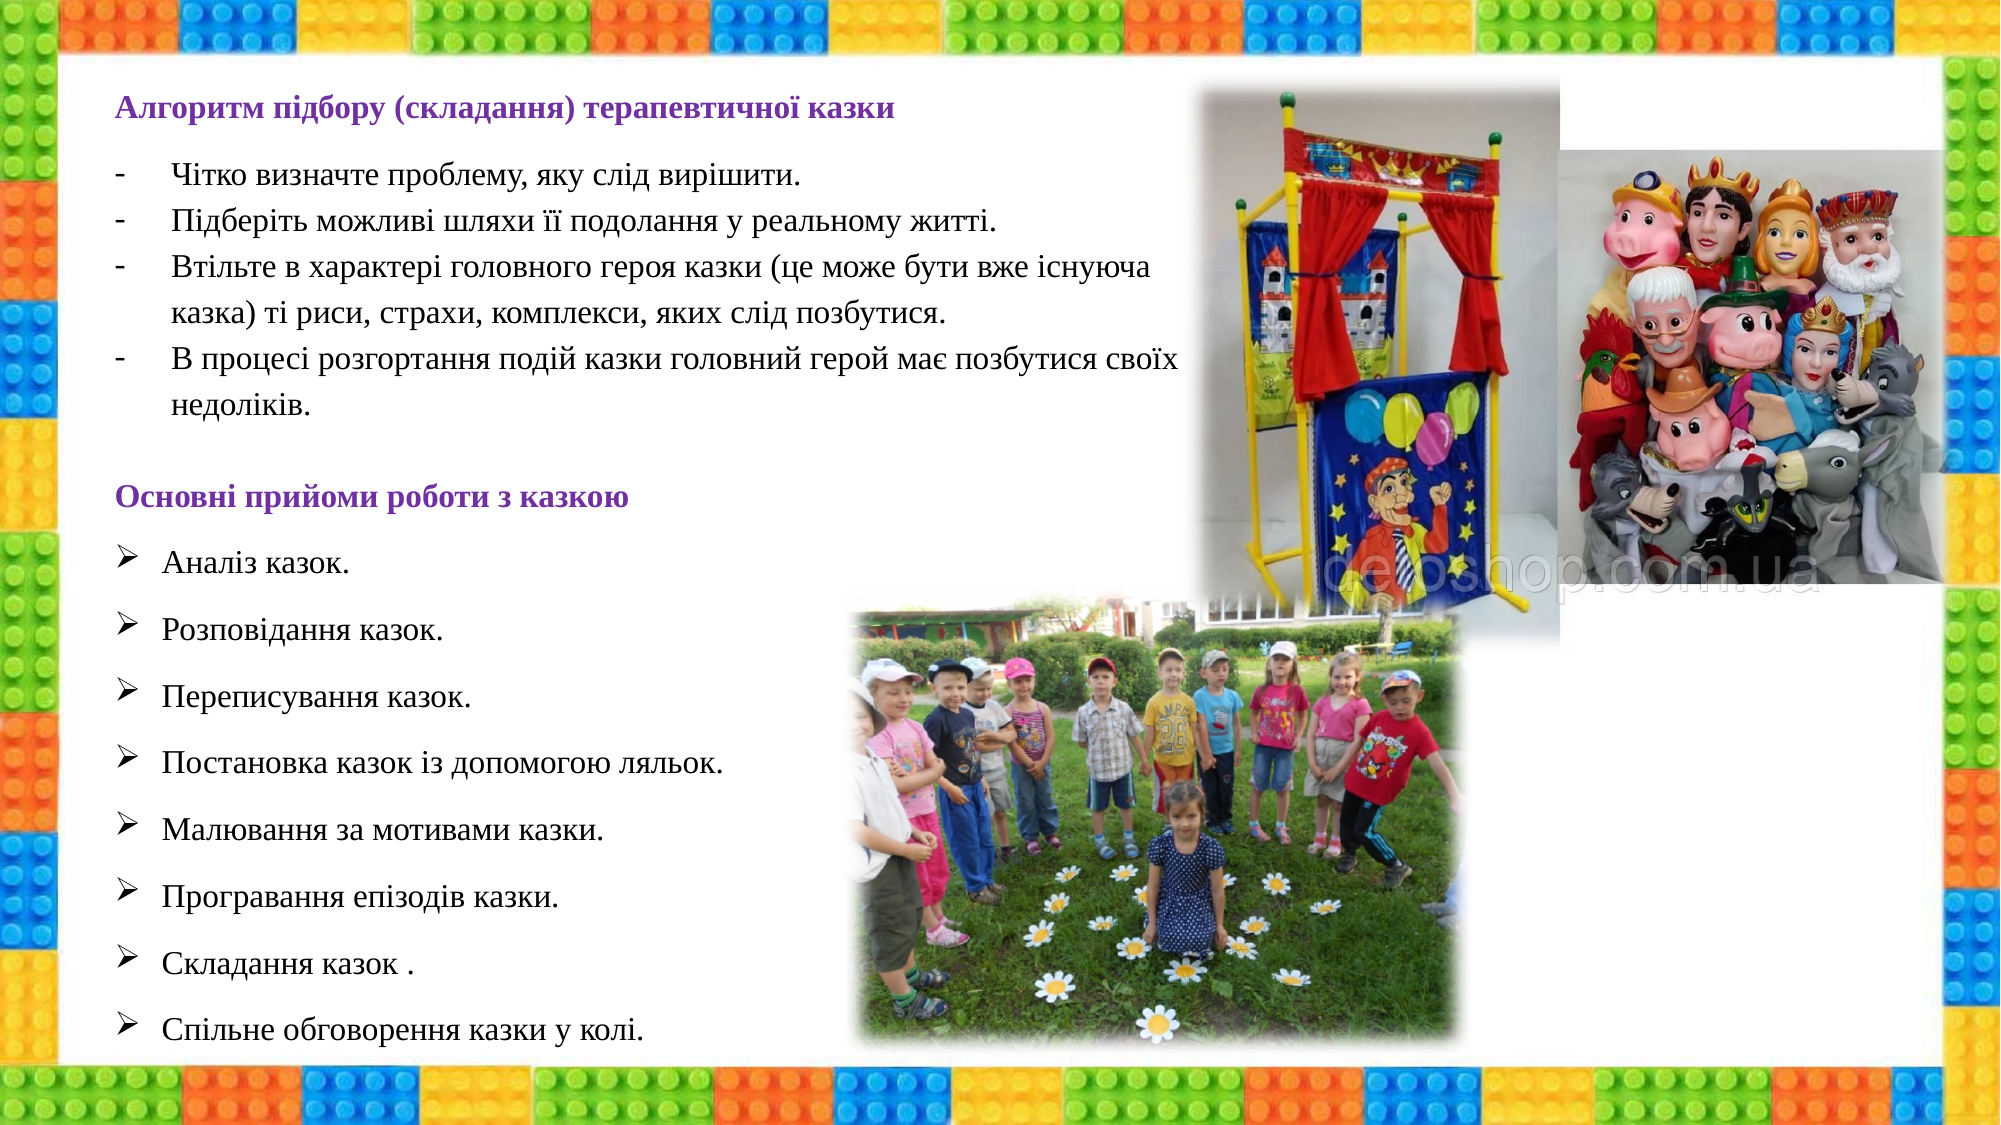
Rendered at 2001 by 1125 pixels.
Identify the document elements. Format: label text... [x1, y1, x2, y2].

text_box Алгоритм підбору (складання) терапевтичної казки Чітко визначте проблему, яку слід вирішити. Підберіть можливі шляхи її подолання у реальному житті. Втільте в характері головного героя казки (це може бути вже існуюча казка) ті риси, страхи, комплекси, яких слід позбутися. В процесі розгортання подій казки головний герой має позбутися своїх недоліків. Основні прийоми роботи з казкою Аналіз казок. Розповідання казок. Переписування казок. Постановка казок із допомогою ляльок. Малювання за мотивами казки. Програвання епізодів казки. Складання казок . Спільне обговорення казки у колі. [99, 72, 1180, 1055]
picture [0, 0, 2001, 1125]
